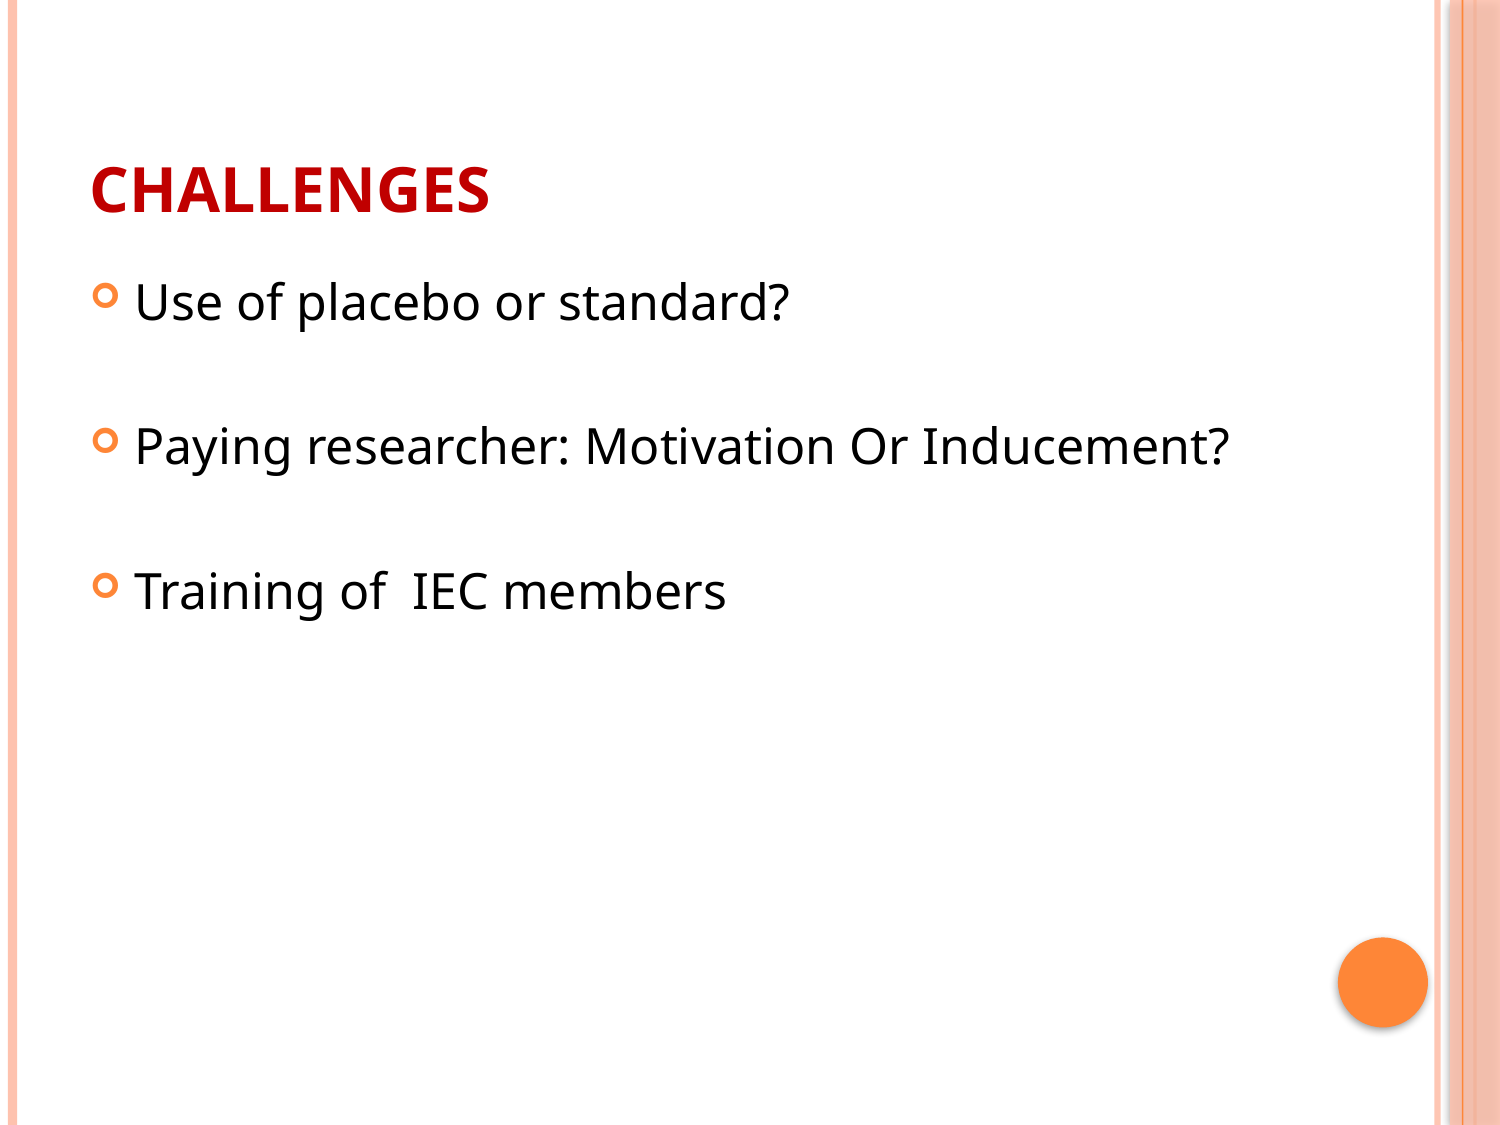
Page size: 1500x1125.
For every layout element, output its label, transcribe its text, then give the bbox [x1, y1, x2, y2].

title Challenges [75, 45, 1300, 233]
list Use of placebo or standard? Paying researcher: Motivation Or Inducement? Training of IEC members [75, 262, 1400, 1062]
